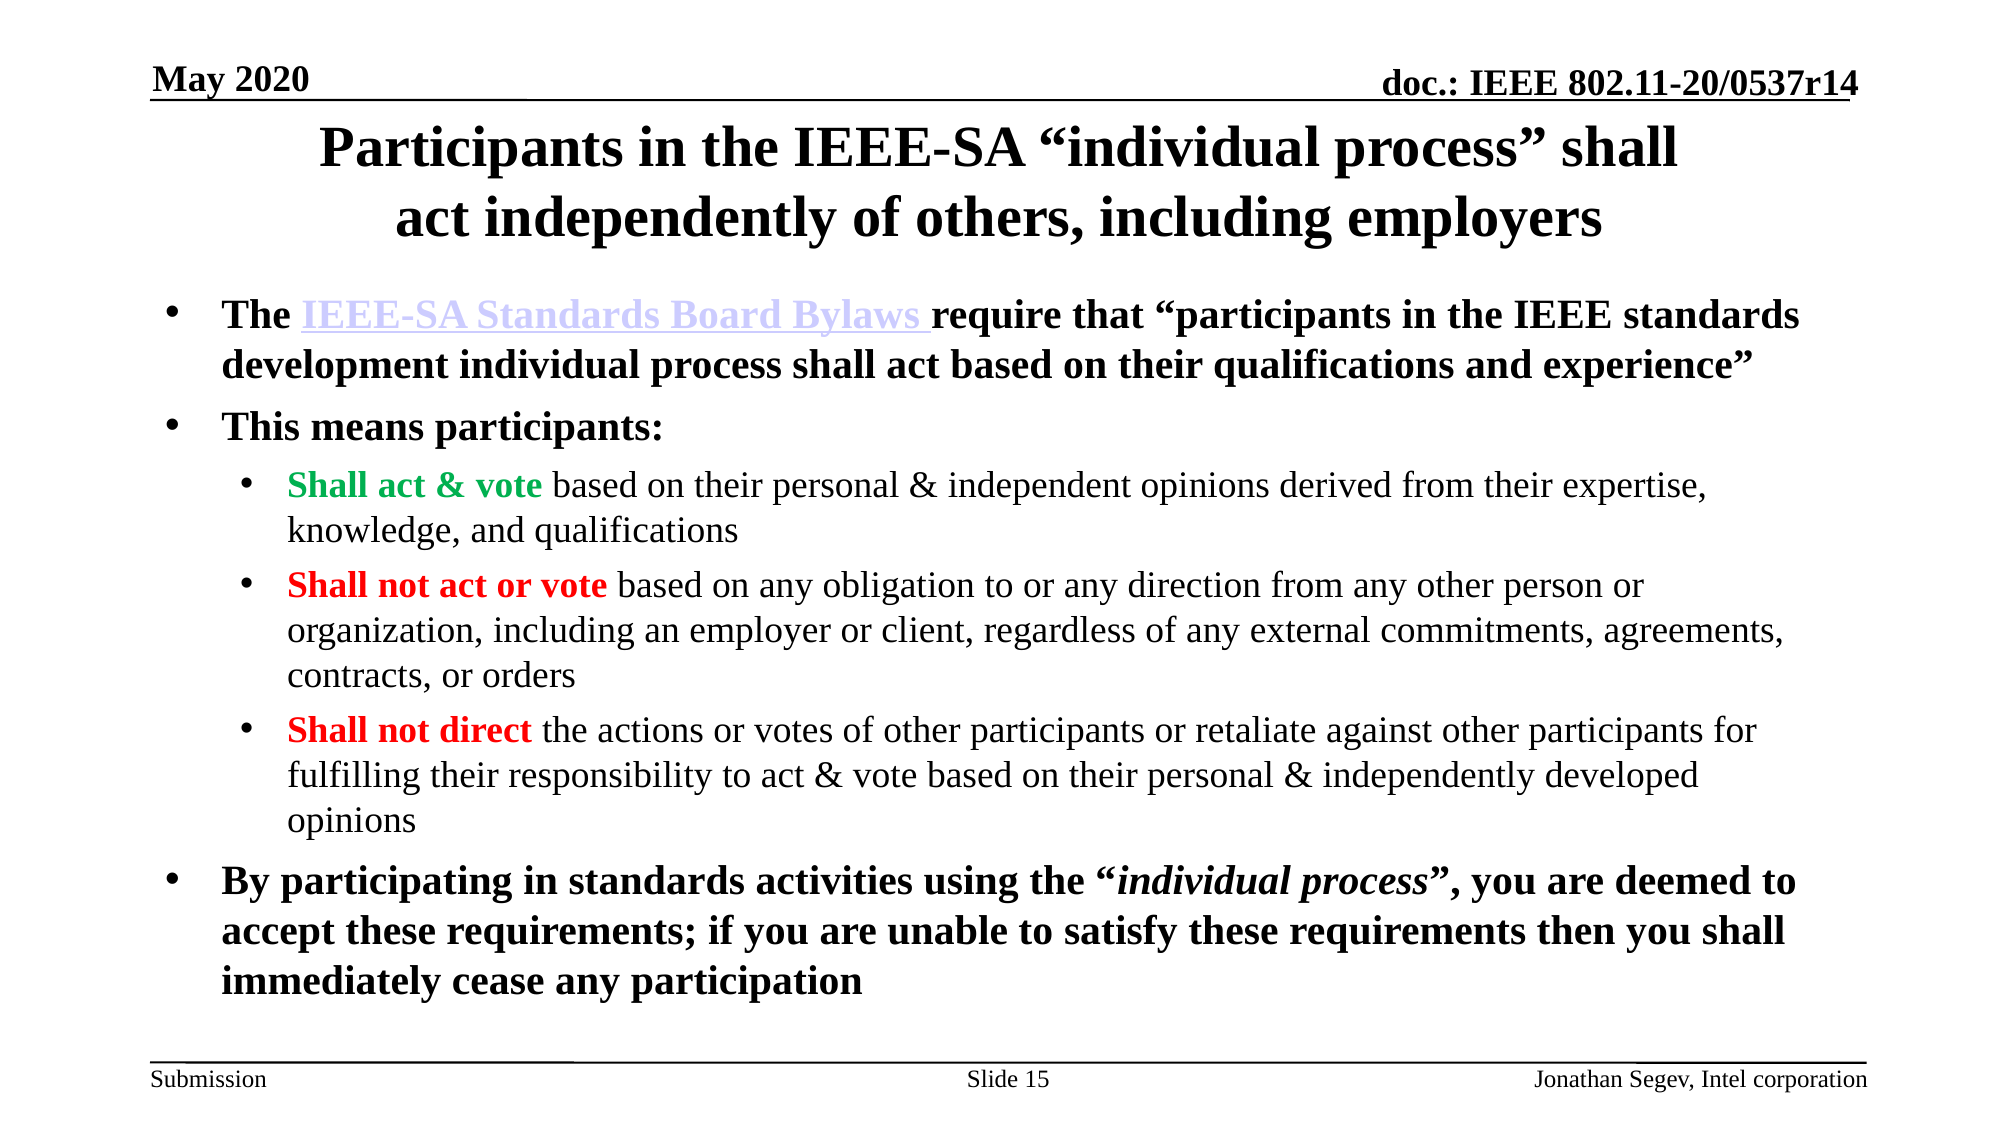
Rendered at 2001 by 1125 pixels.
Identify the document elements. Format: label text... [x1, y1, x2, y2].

list The IEEE-SA Standards Board Bylaws require that “participants in the IEEE standards development individual process shall act based on their qualifications and experience” This means participants: Shall act & vote based on their personal & independent opinions derived from their expertise, knowledge, and qualifications Shall not act or vote based on any obligation to or any direction from any other person or organization, including an employer or client, regardless of any external commitments, agreements, contracts, or orders Shall not direct the actions or votes of other participants or retaliate against other participants for fulfilling their responsibility to act & vote based on their personal & independently developed opinions By participating in standards activities using the “individual process”, you are deemed to accept these requirements; if you are unable to satisfy these requirements then you shall immediately cease any participation [149, 278, 1850, 1000]
slide_number Slide 15 [950, 1061, 1067, 1123]
footer Jonathan Segev, Intel corporation [1171, 1061, 1869, 1093]
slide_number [152, 54, 563, 100]
title Participants in the IEEE-SA “individual process” shall act independently of others, including employers [149, 112, 1850, 244]
